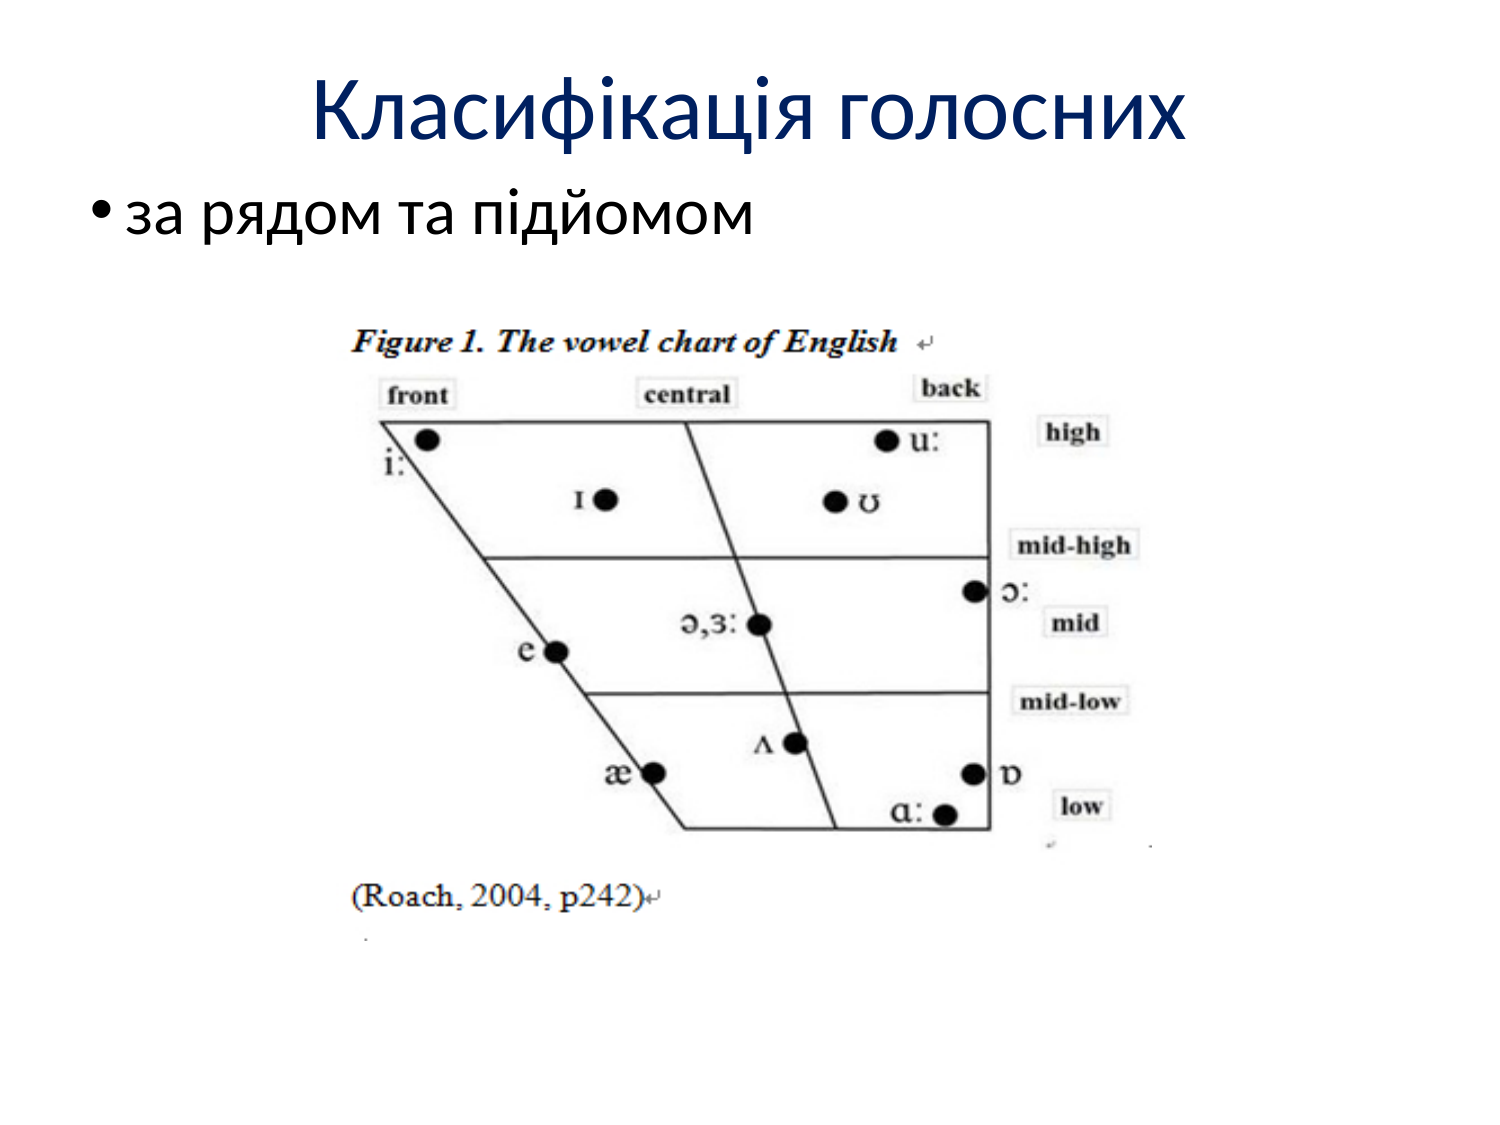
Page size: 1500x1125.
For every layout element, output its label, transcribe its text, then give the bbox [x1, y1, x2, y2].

text_box за рядом та підйомом [75, 160, 1425, 1005]
text_box Класифікація голосних [75, 45, 1425, 160]
picture [336, 314, 1152, 941]
